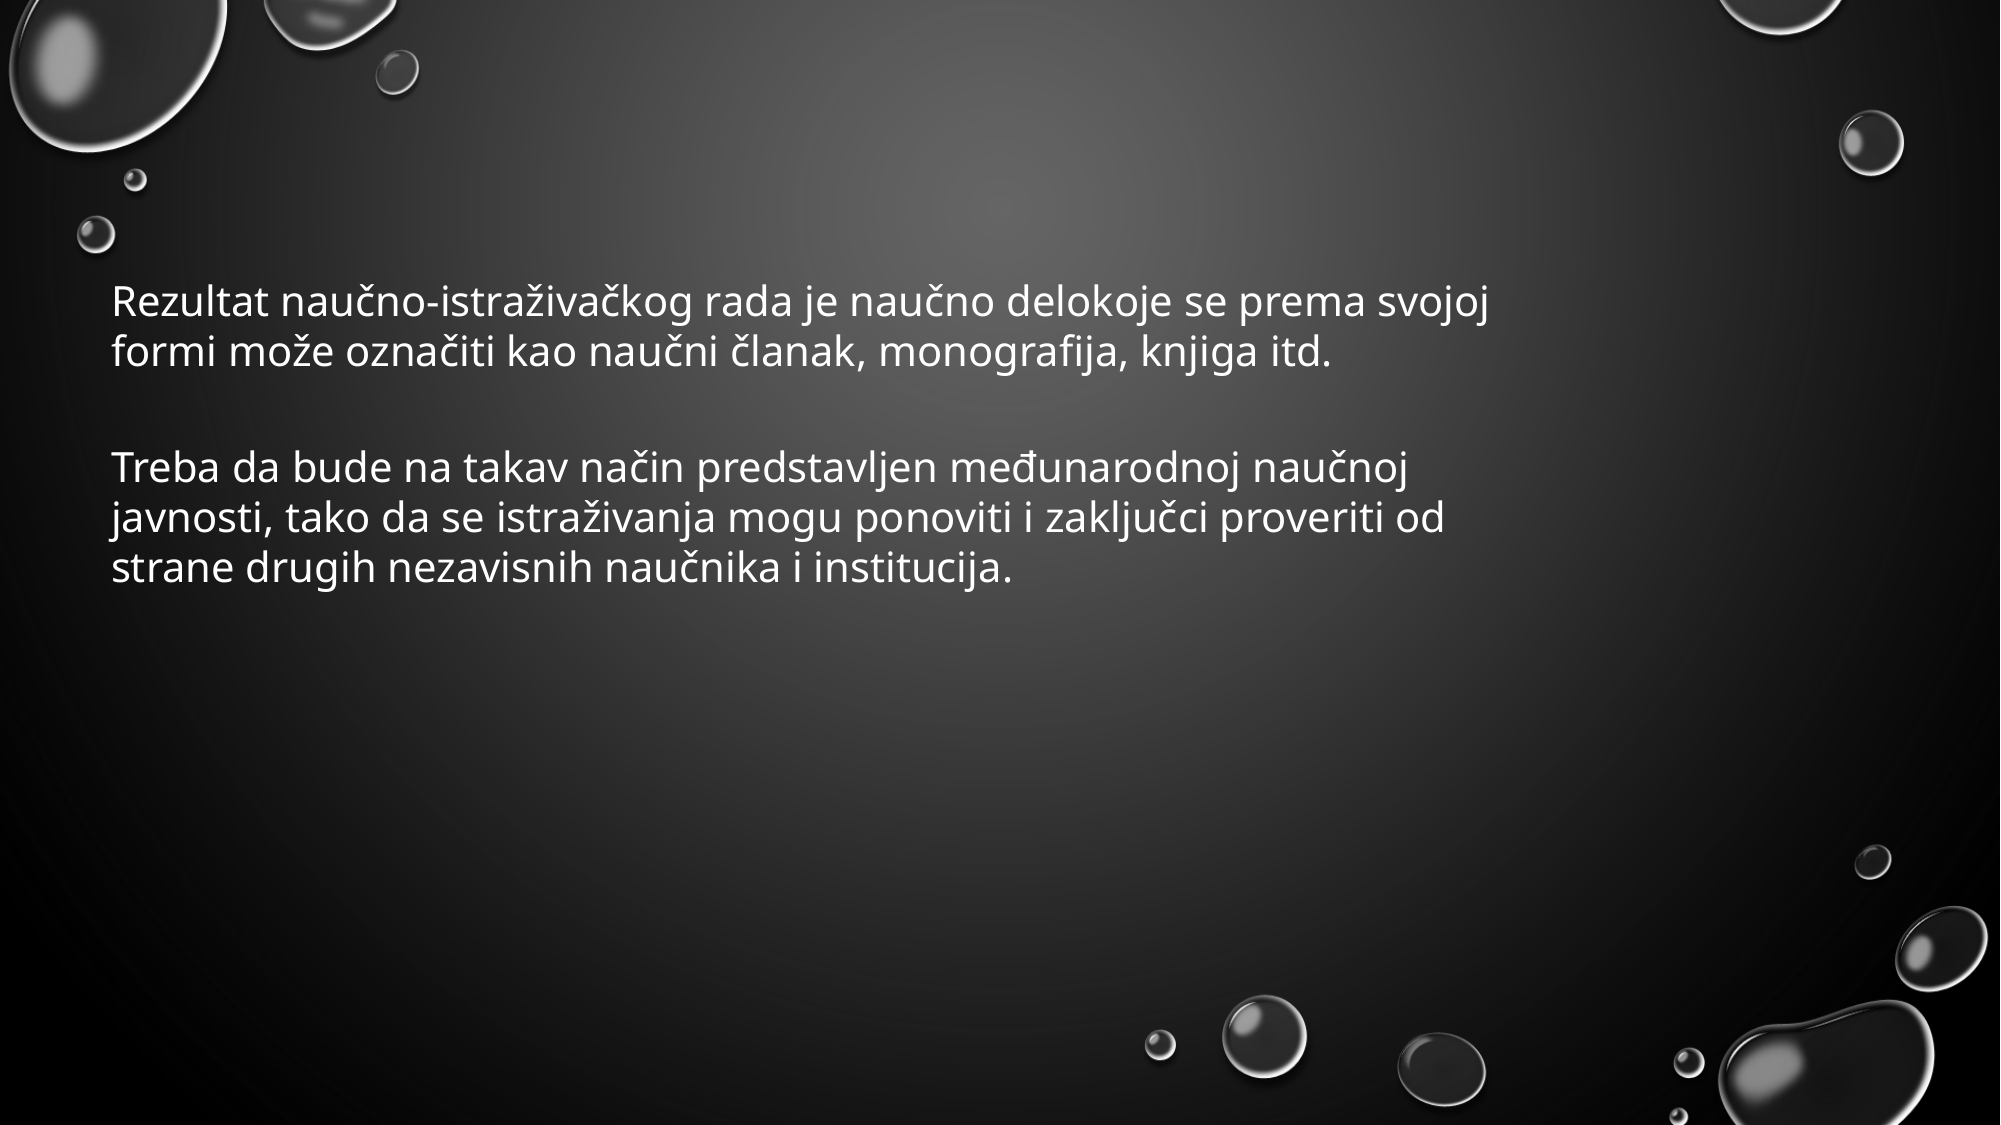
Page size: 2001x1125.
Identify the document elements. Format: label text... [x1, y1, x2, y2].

text_box Treba da bude na takav način predstavljen međunarodnoj naučnoj javnosti, tako da se istraživanja mogu ponoviti i zaključci proveriti od strane drugih nezavisnih naučnika i institucija. [96, 433, 1501, 599]
picture [0, 0, 2000, 1125]
text_box Rezultat naučno-istraživačkog rada je naučno delokoje se prema svojoj formi može označiti kao naučni članak, monografija, knjiga itd. [96, 266, 1574, 382]
